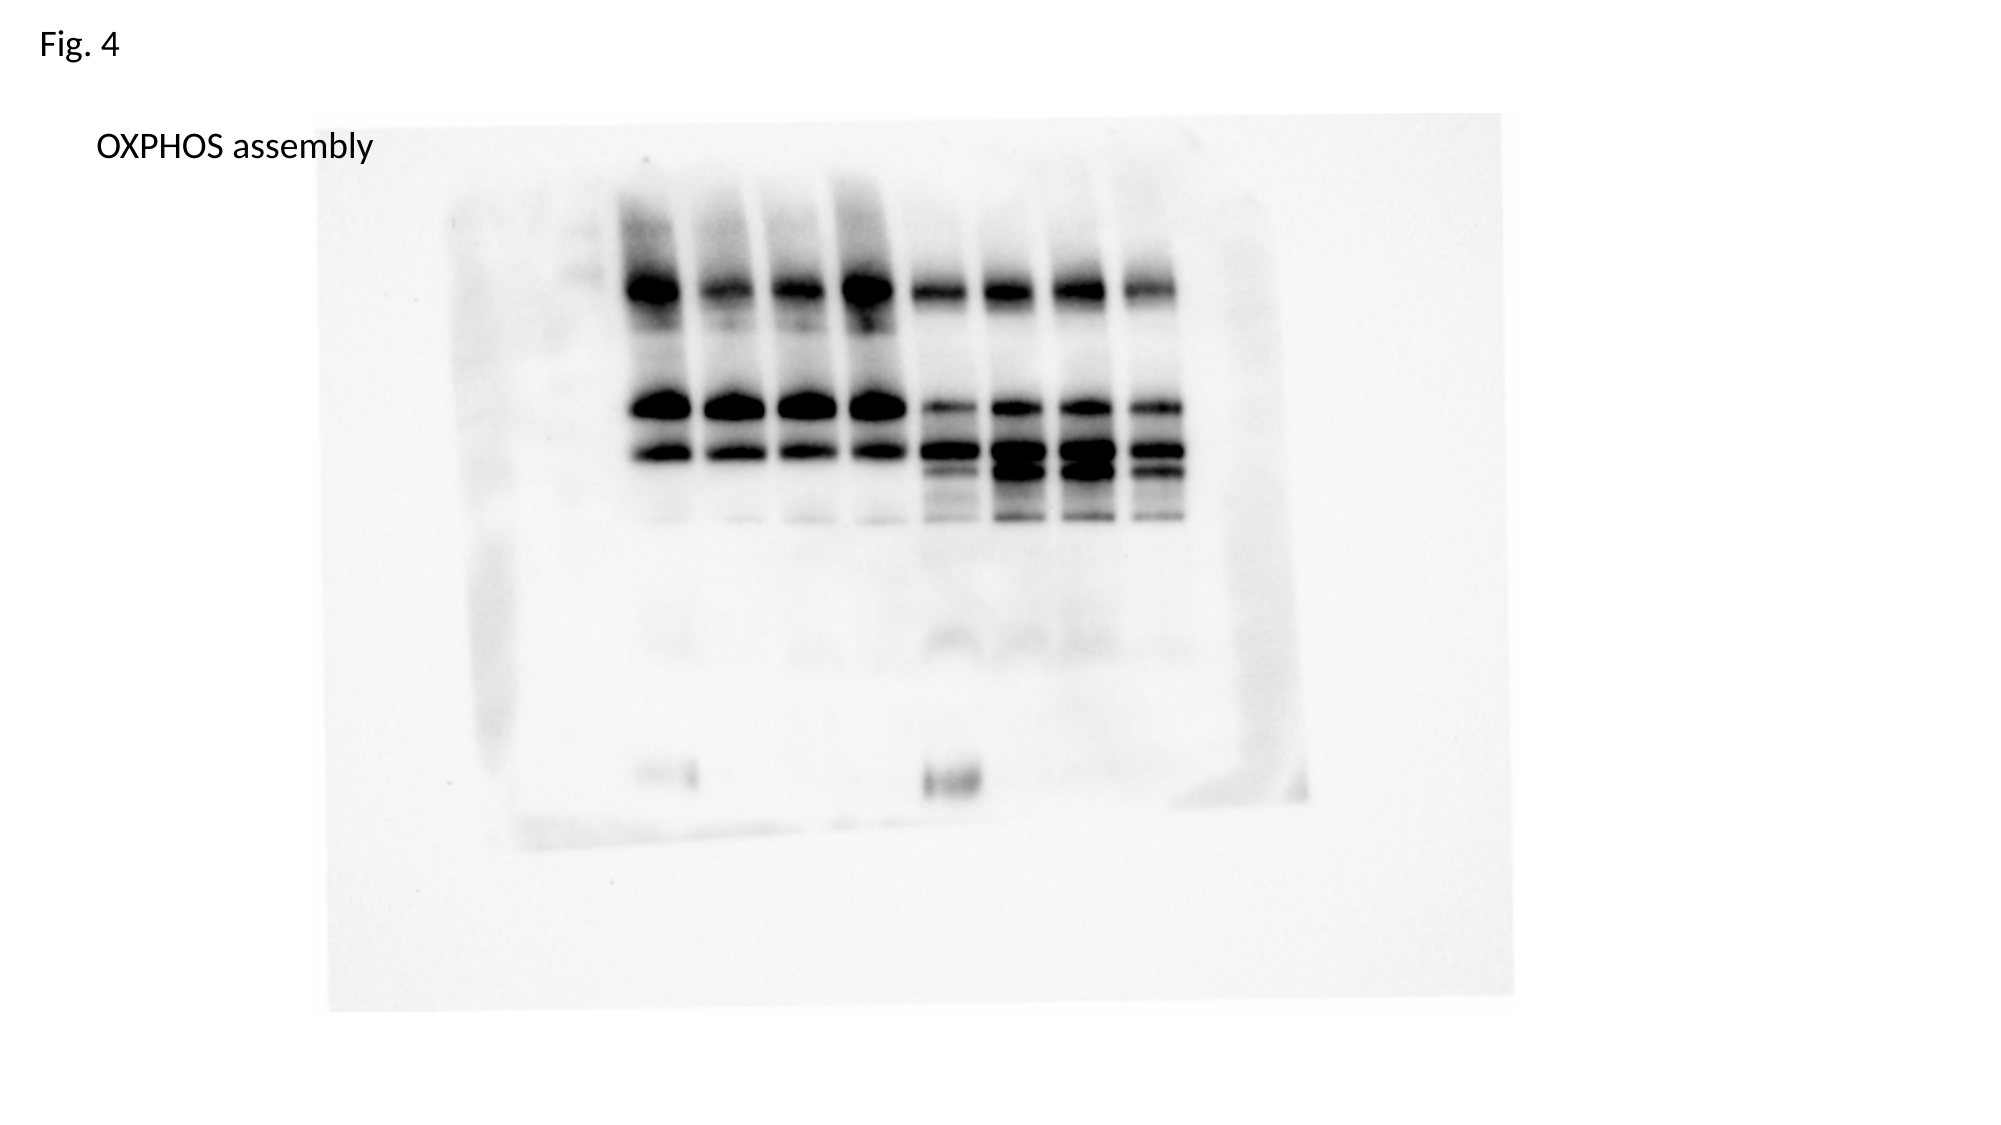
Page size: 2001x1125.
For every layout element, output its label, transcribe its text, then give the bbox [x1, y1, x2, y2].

text_box OXPHOS assembly [81, 113, 278, 173]
picture [278, 113, 1554, 1012]
text_box Fig. 4 [24, 11, 136, 72]
